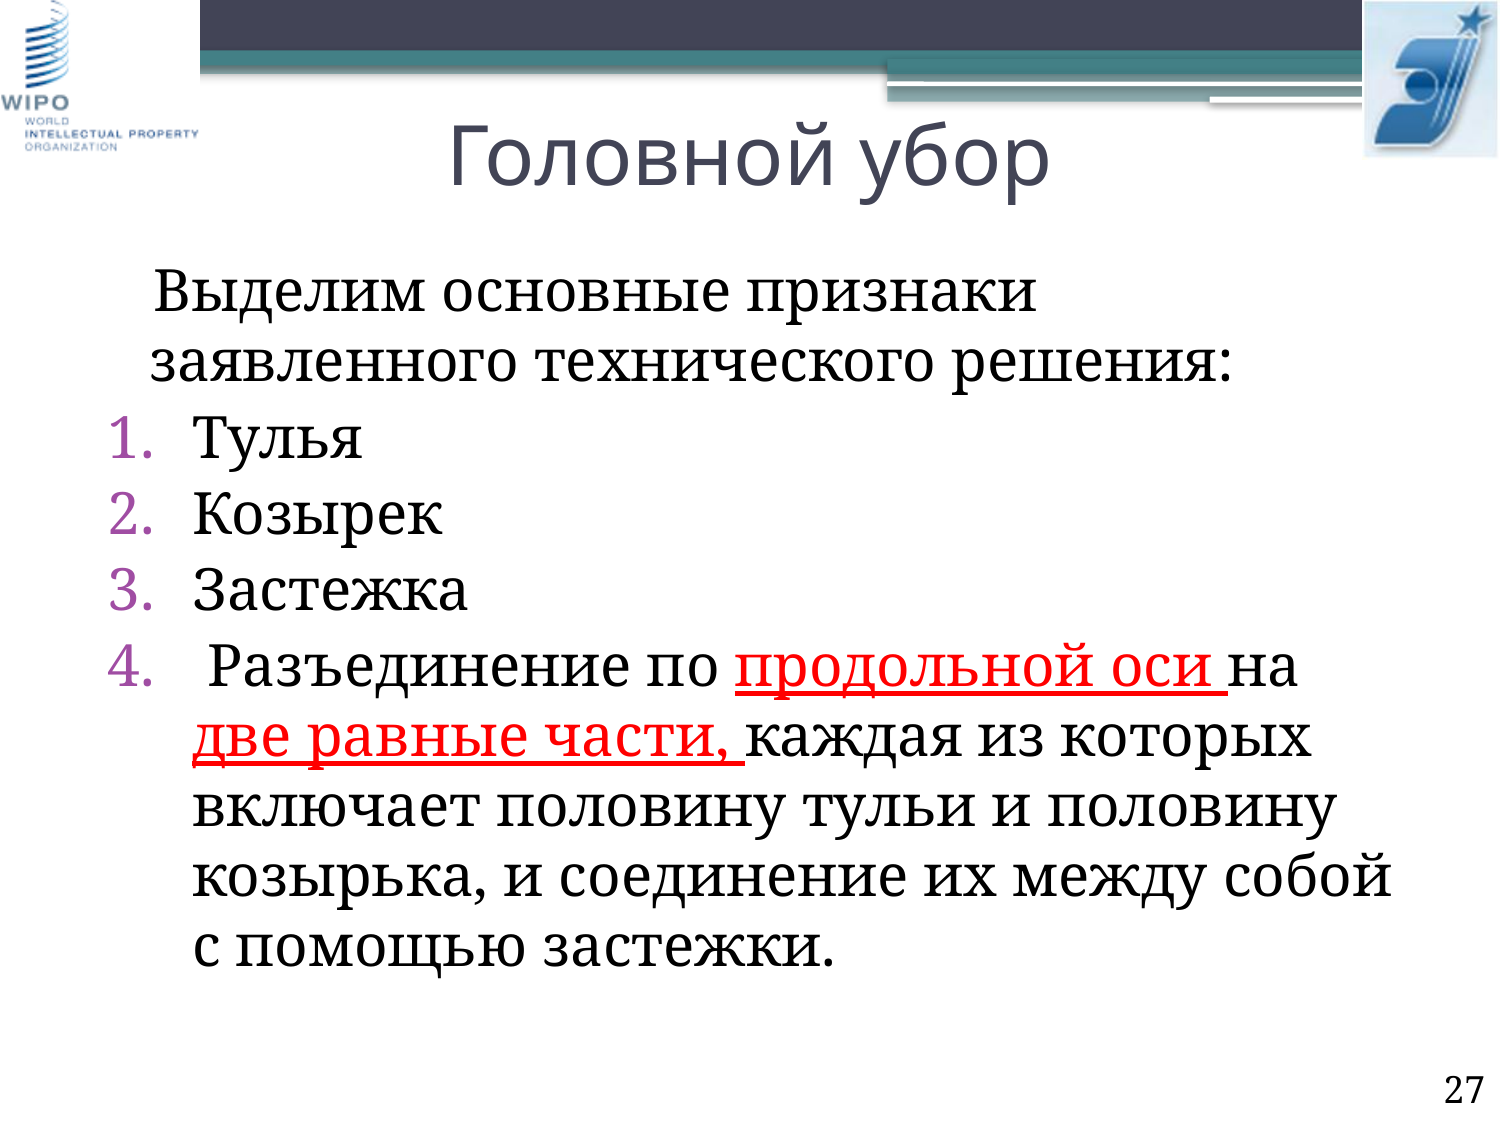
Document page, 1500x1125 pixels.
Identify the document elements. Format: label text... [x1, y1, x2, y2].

slide_number 27 [1374, 1065, 1500, 1125]
picture [0, 0, 200, 153]
list Выделим основные признаки заявленного технического решения: Тулья Козырек Застежка Разъединение по продольной оси на две равные части, каждая из которых включает половину тульи и половину козырька, и соединение их между собой с помощью застежки. [75, 246, 1425, 1079]
title Головной убор [75, 93, 1425, 211]
picture [1362, 0, 1500, 161]
